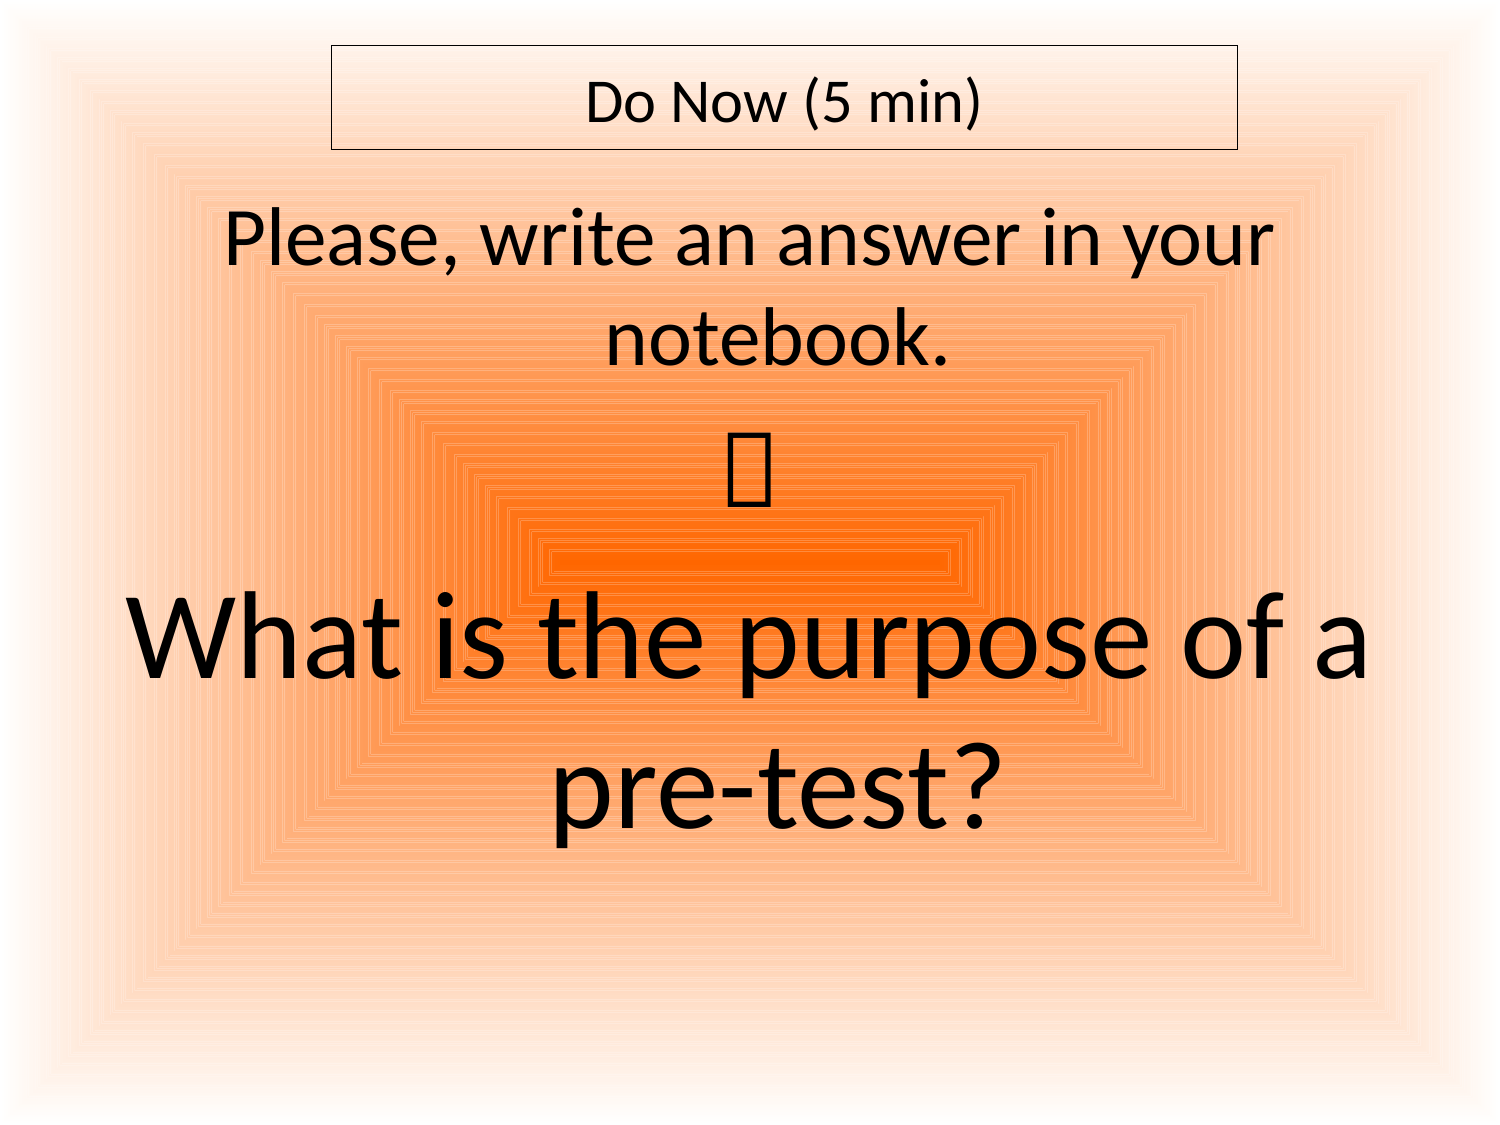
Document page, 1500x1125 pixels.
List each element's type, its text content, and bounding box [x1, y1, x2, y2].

text_box Do Now (5 min) [331, 45, 1238, 150]
list Please, write an answer in your notebook.  What is the purpose of a pre-test? [93, 174, 1407, 988]
